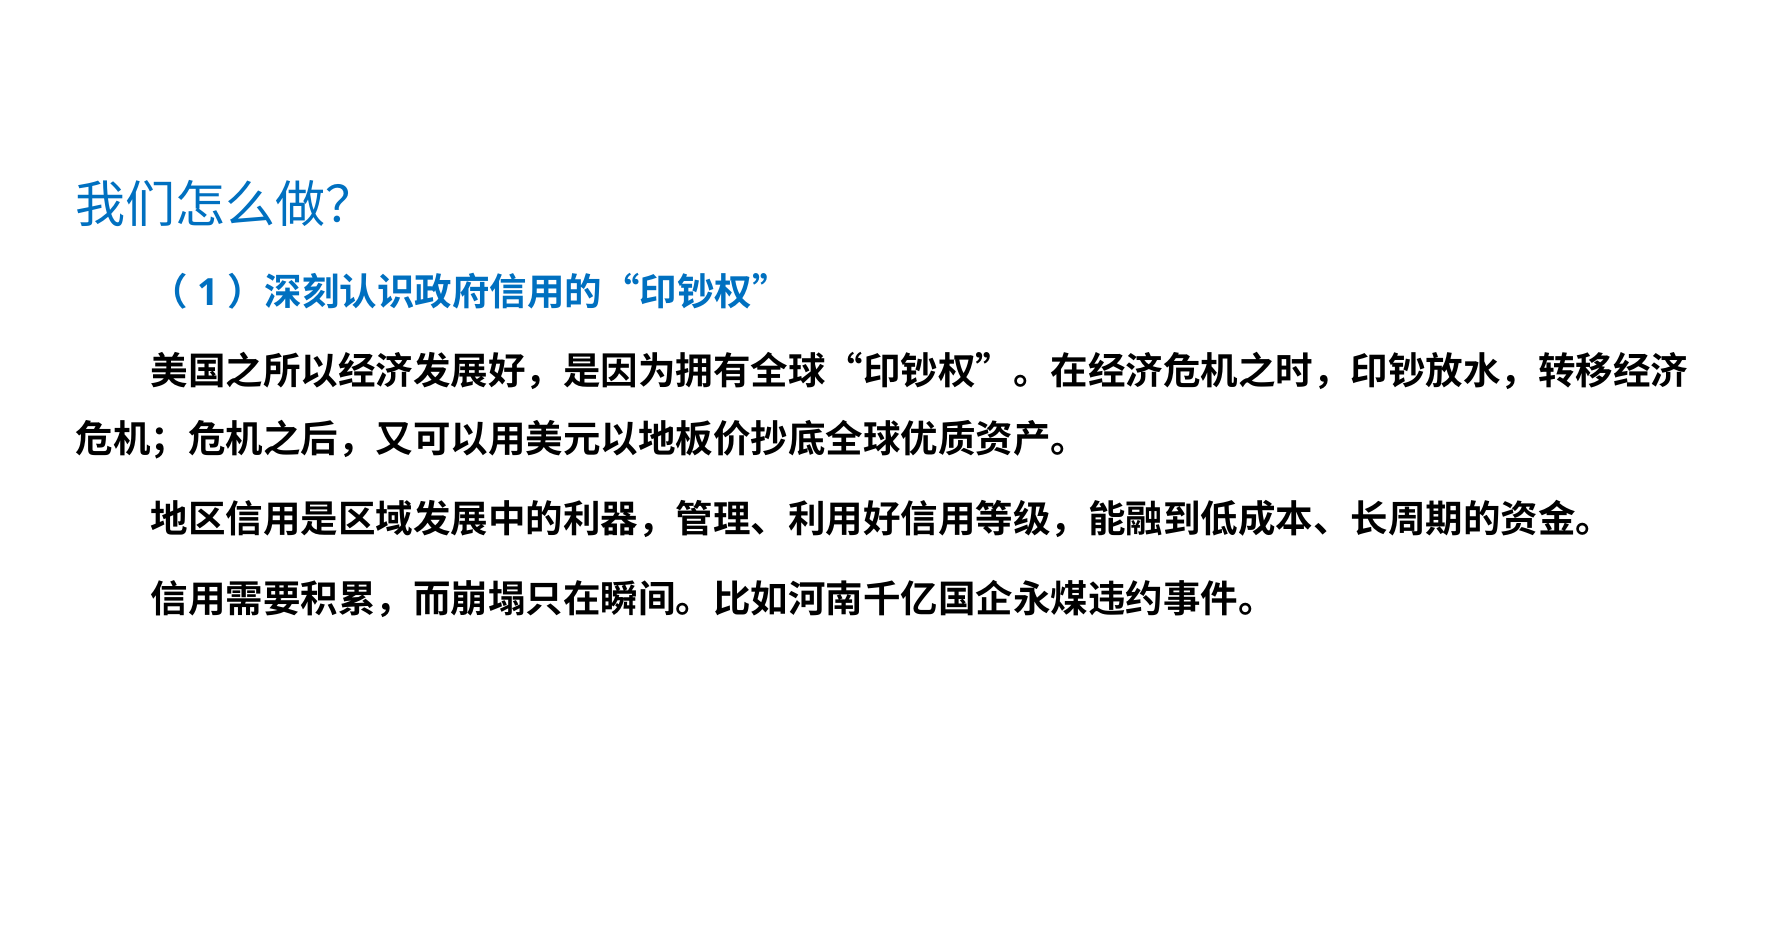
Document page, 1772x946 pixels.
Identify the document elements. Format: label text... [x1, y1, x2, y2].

text_box 我们怎么做？ （1）深刻认识政府信用的“印钞权” 美国之所以经济发展好，是因为拥有全球“印钞权”。在经济危机之时，印钞放水，转移经济危机；危机之后，又可以用美元以地板价抄底全球优质资产。 地区信用是区域发展中的利器，管理、利用好信用等级，能融到低成本、长周期的资金。 信用需要积累，而崩塌只在瞬间。比如河南千亿国企永煤违约事件。 [60, 135, 1715, 628]
